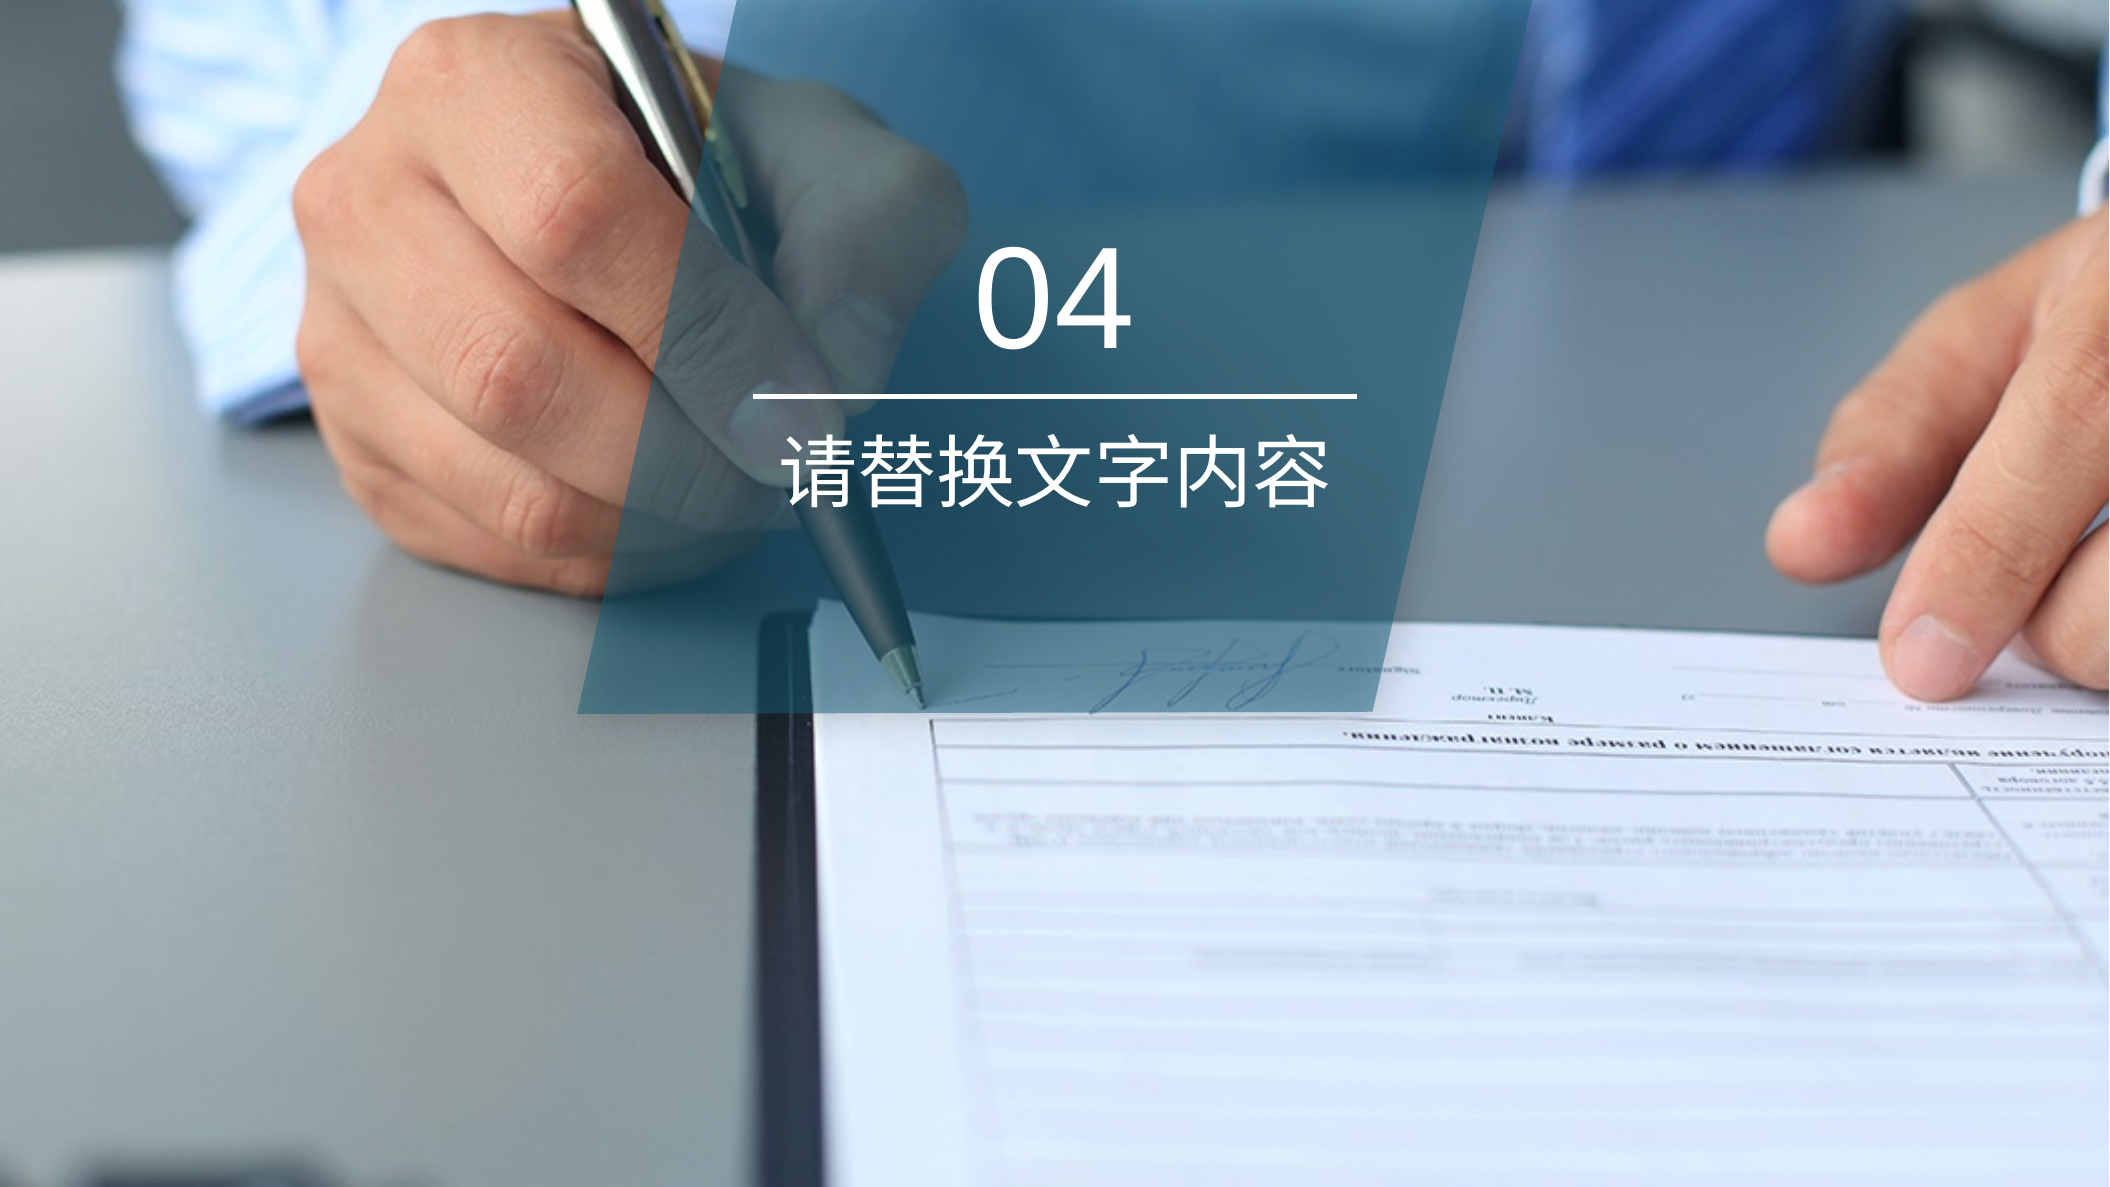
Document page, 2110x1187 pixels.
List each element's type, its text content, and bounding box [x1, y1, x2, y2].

text_box [575, 0, 1534, 716]
text_box [0, 0, 2110, 1187]
text_box 请替换文字内容 [734, 422, 1375, 518]
text_box 04 [934, 203, 1175, 378]
